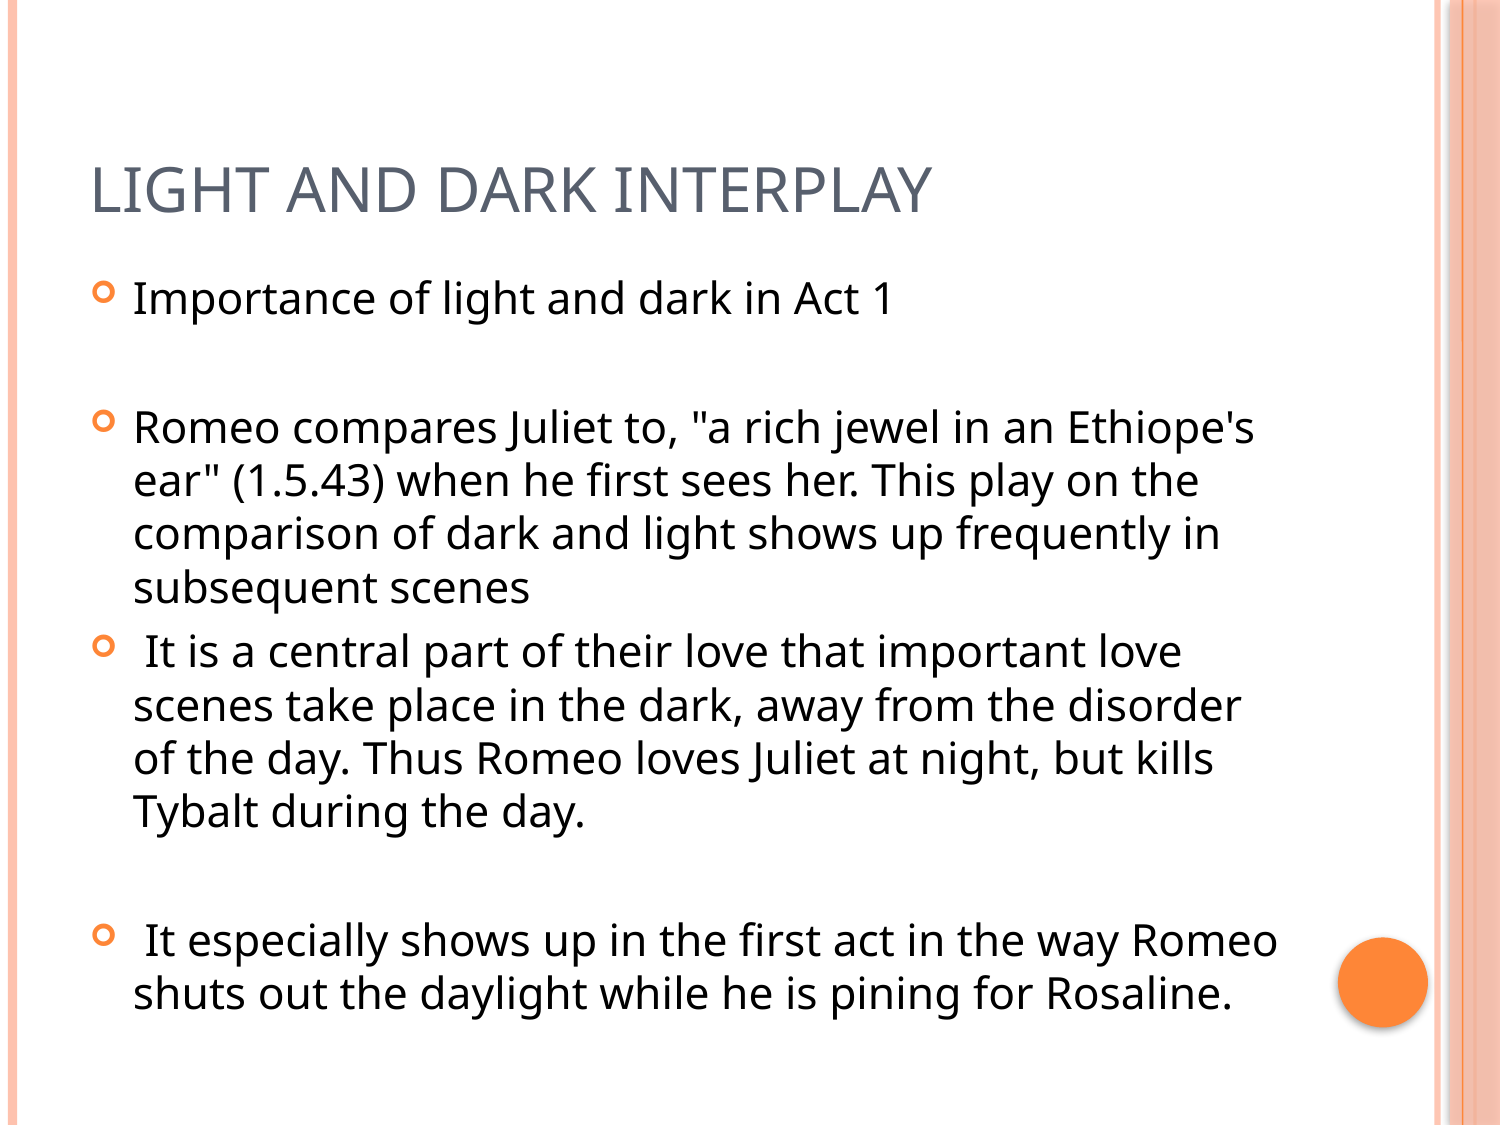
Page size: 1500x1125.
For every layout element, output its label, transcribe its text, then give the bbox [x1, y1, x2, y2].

list Importance of light and dark in Act 1 Romeo compares Juliet to, "a rich jewel in an Ethiope's ear" (1.5.43) when he first sees her. This play on the comparison of dark and light shows up frequently in subsequent scenes It is a central part of their love that important love scenes take place in the dark, away from the disorder of the day. Thus Romeo loves Juliet at night, but kills Tybalt during the day. It especially shows up in the first act in the way Romeo shuts out the daylight while he is pining for Rosaline. [75, 262, 1300, 1062]
title Light and Dark interplay [75, 45, 1300, 233]
